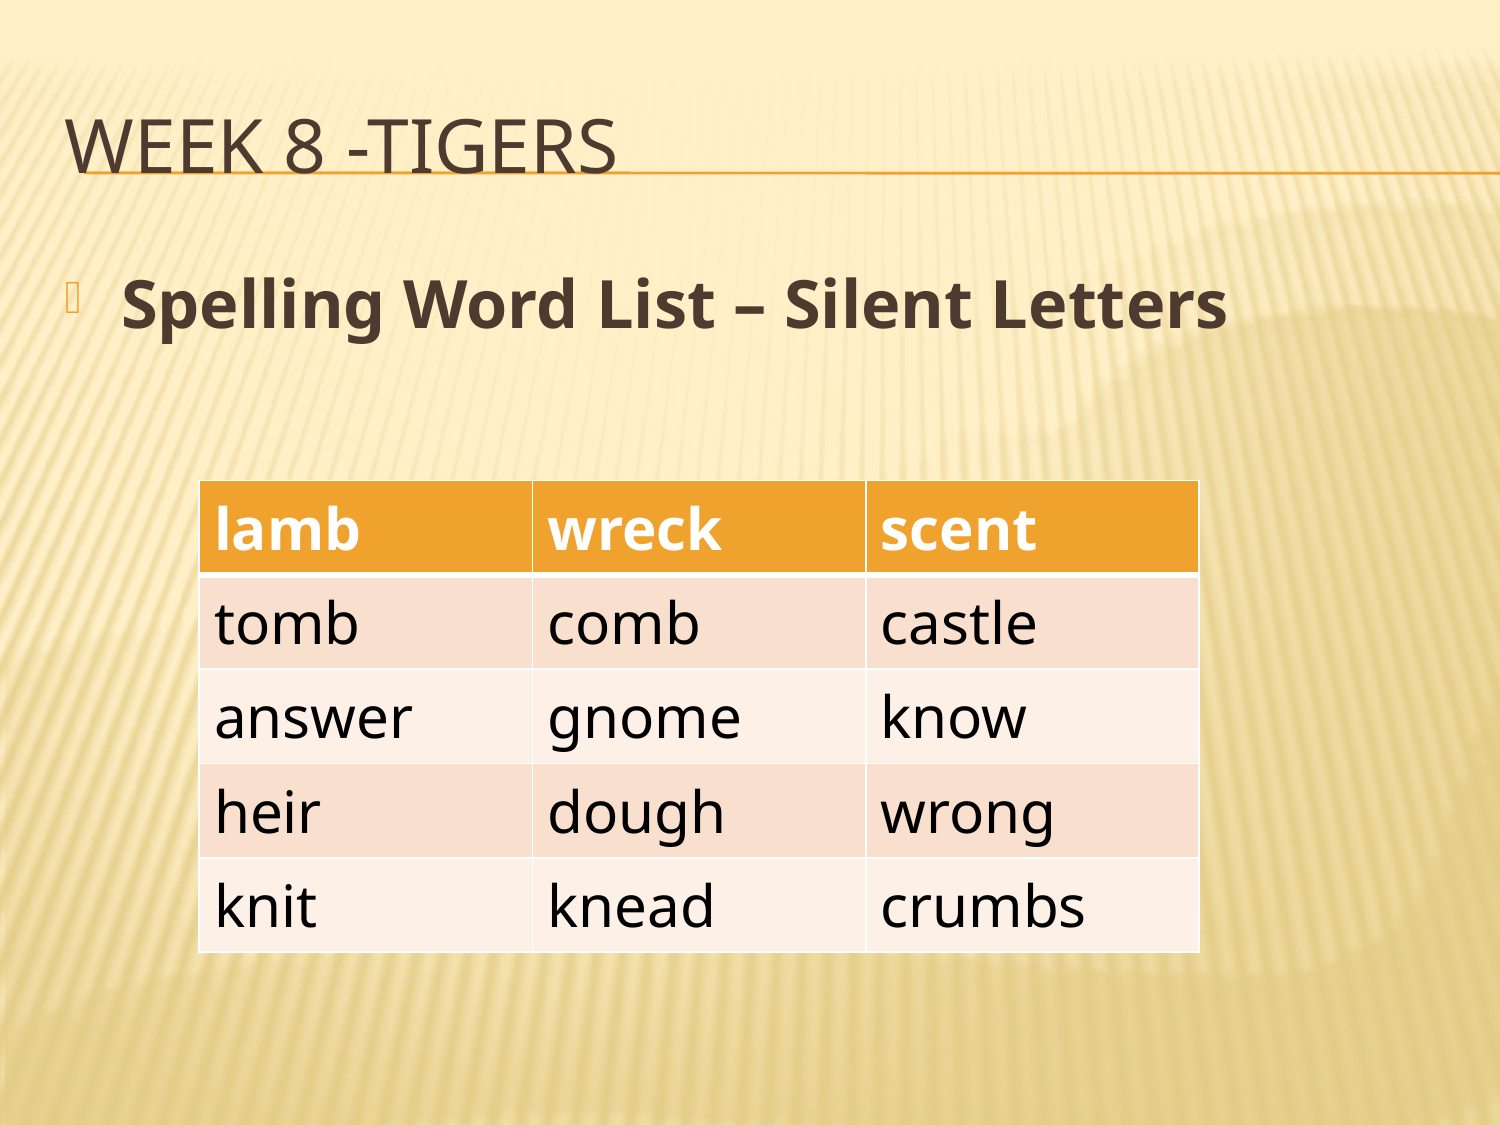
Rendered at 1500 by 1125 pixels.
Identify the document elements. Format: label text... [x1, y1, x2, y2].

table_cell answer [200, 670, 532, 763]
table_cell heir [200, 764, 532, 857]
table_cell crumbs [867, 859, 1198, 951]
table_cell knead [533, 859, 865, 951]
list Spelling Word List – Silent Letters [50, 254, 1475, 998]
table_header scent [867, 481, 1198, 572]
table_cell know [867, 670, 1198, 763]
title Week 8 -Tigers [50, 75, 1475, 213]
table_cell wrong [867, 764, 1198, 857]
table_header lamb [200, 481, 532, 572]
table_cell knit [200, 859, 532, 951]
table_cell gnome [533, 670, 865, 763]
table_cell tomb [200, 578, 532, 668]
table_cell dough [533, 764, 865, 857]
table_cell castle [867, 578, 1198, 668]
table_header wreck [533, 481, 865, 572]
table_cell comb [533, 578, 865, 668]
